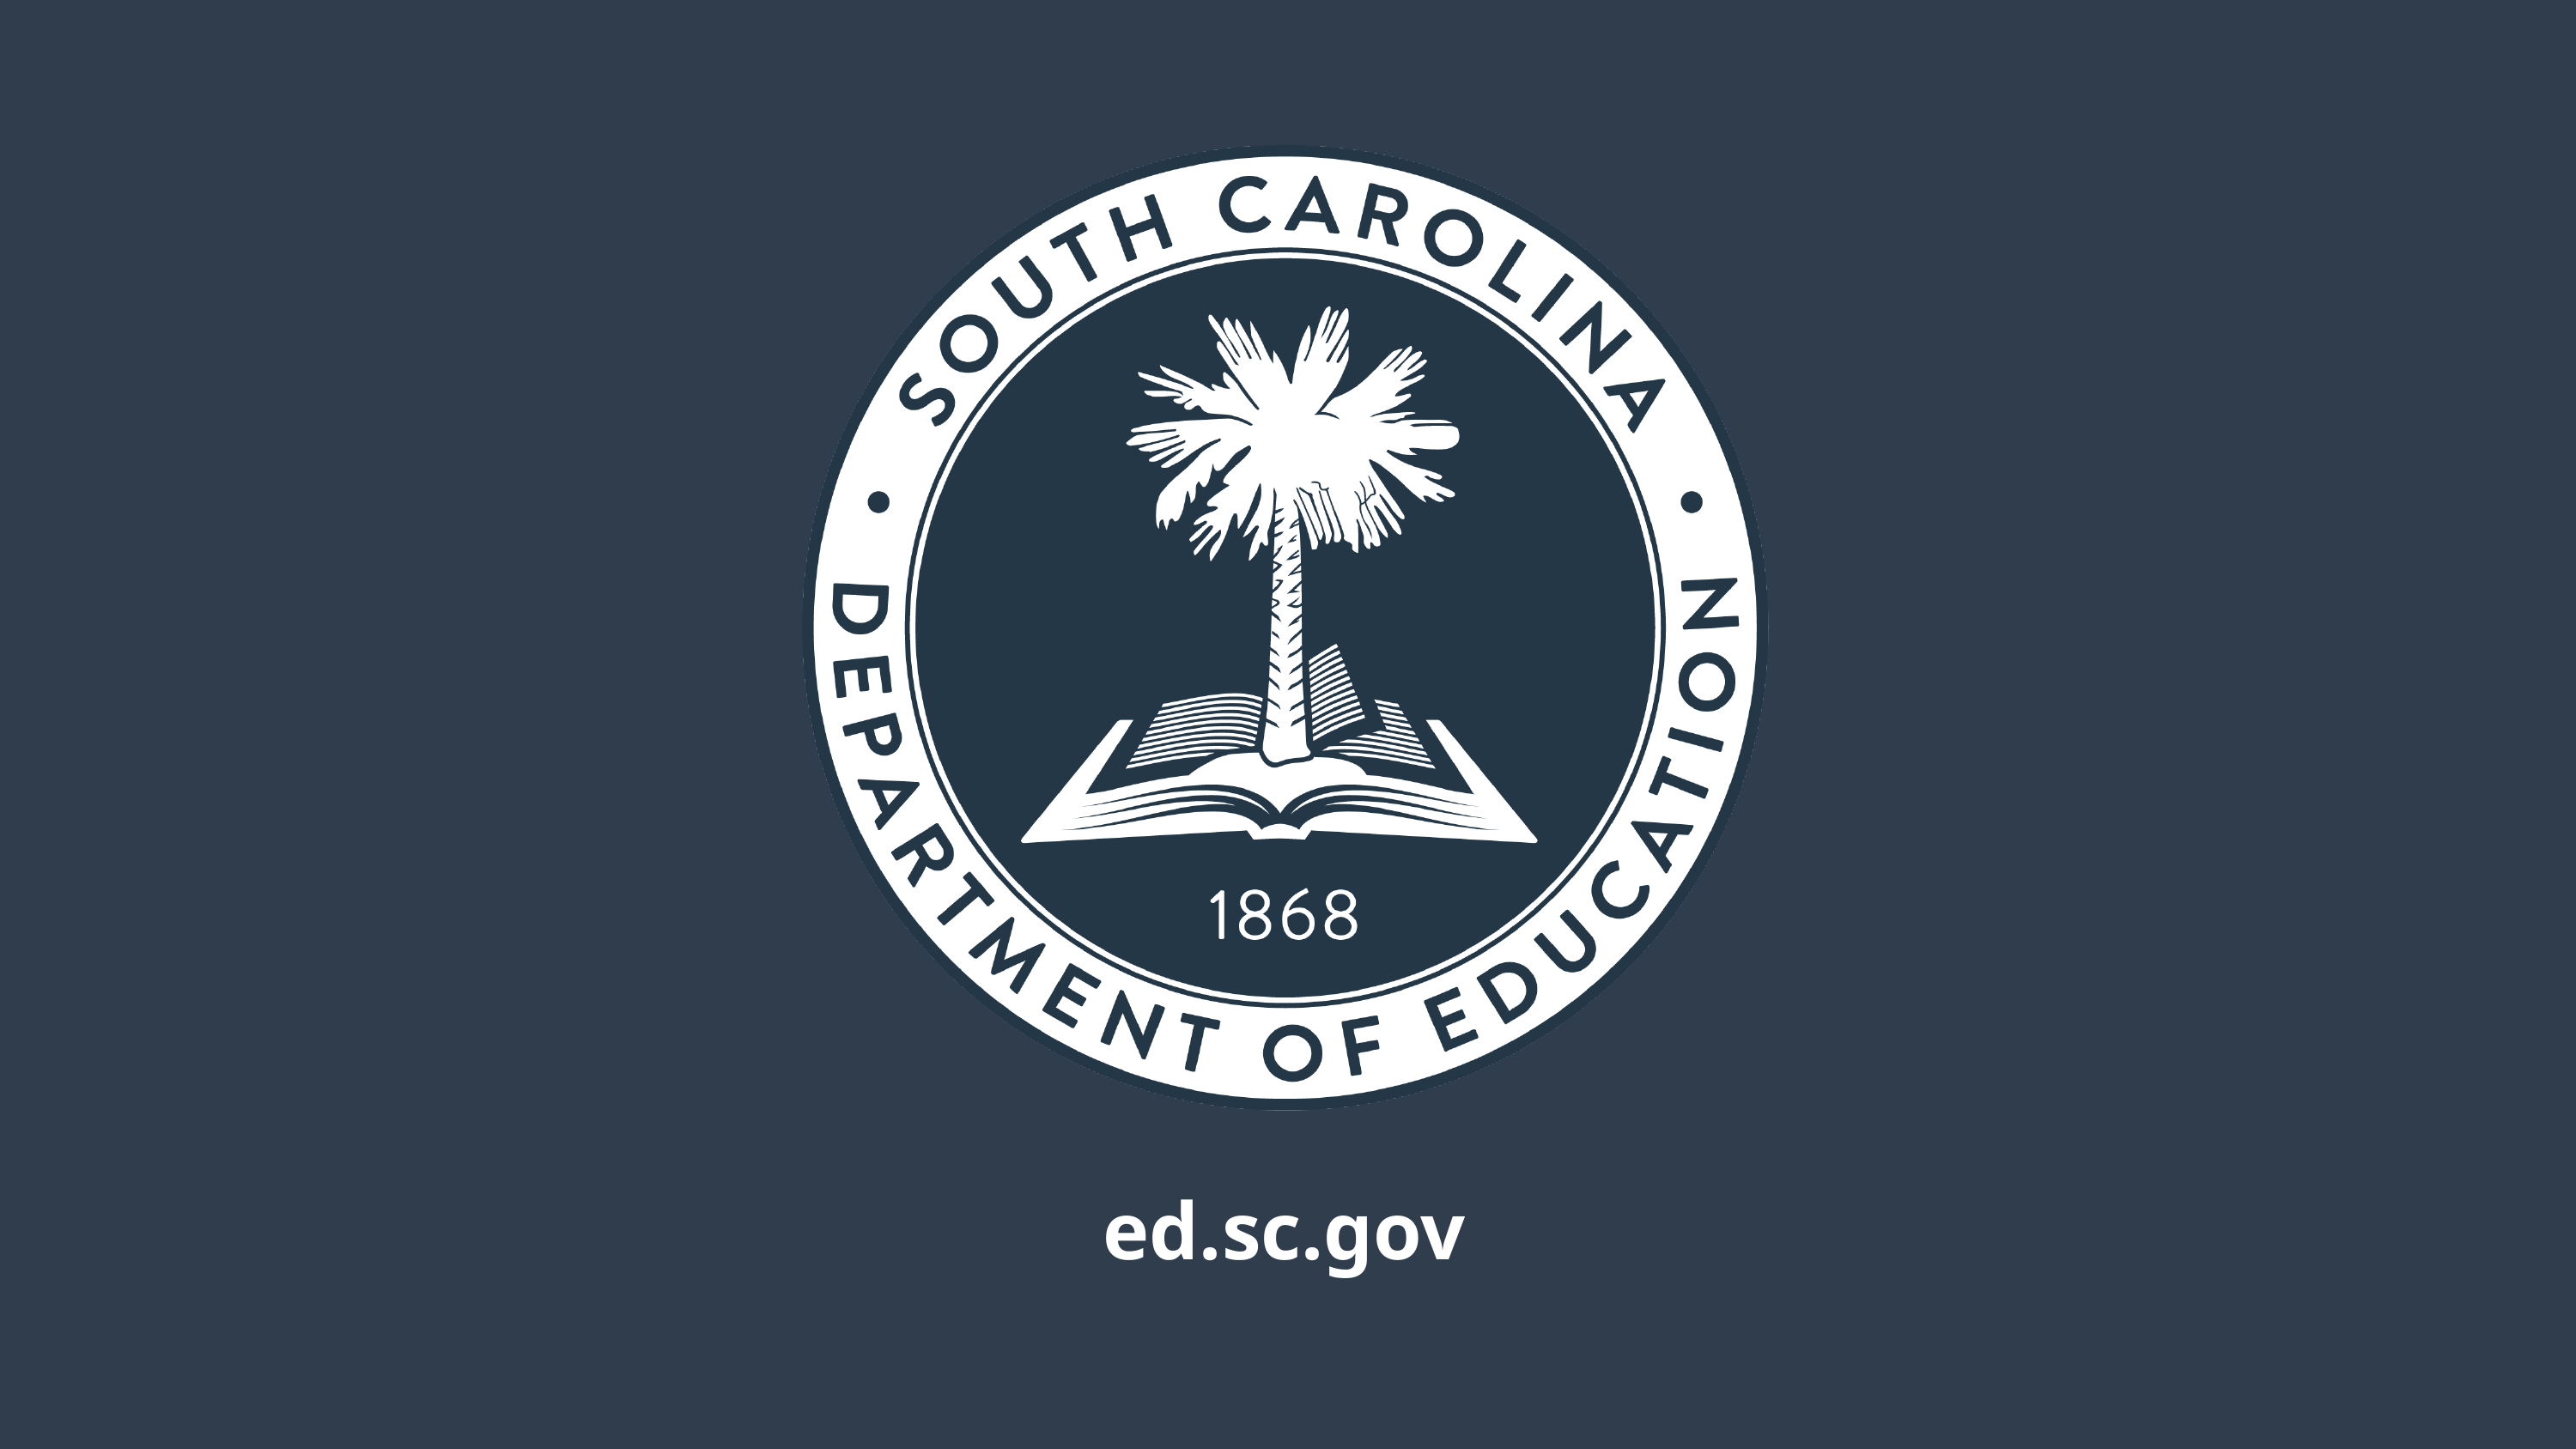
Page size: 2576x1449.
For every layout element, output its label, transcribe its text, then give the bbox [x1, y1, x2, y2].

picture [801, 144, 1769, 1111]
title ed.sc.gov [963, 1164, 1607, 1294]
